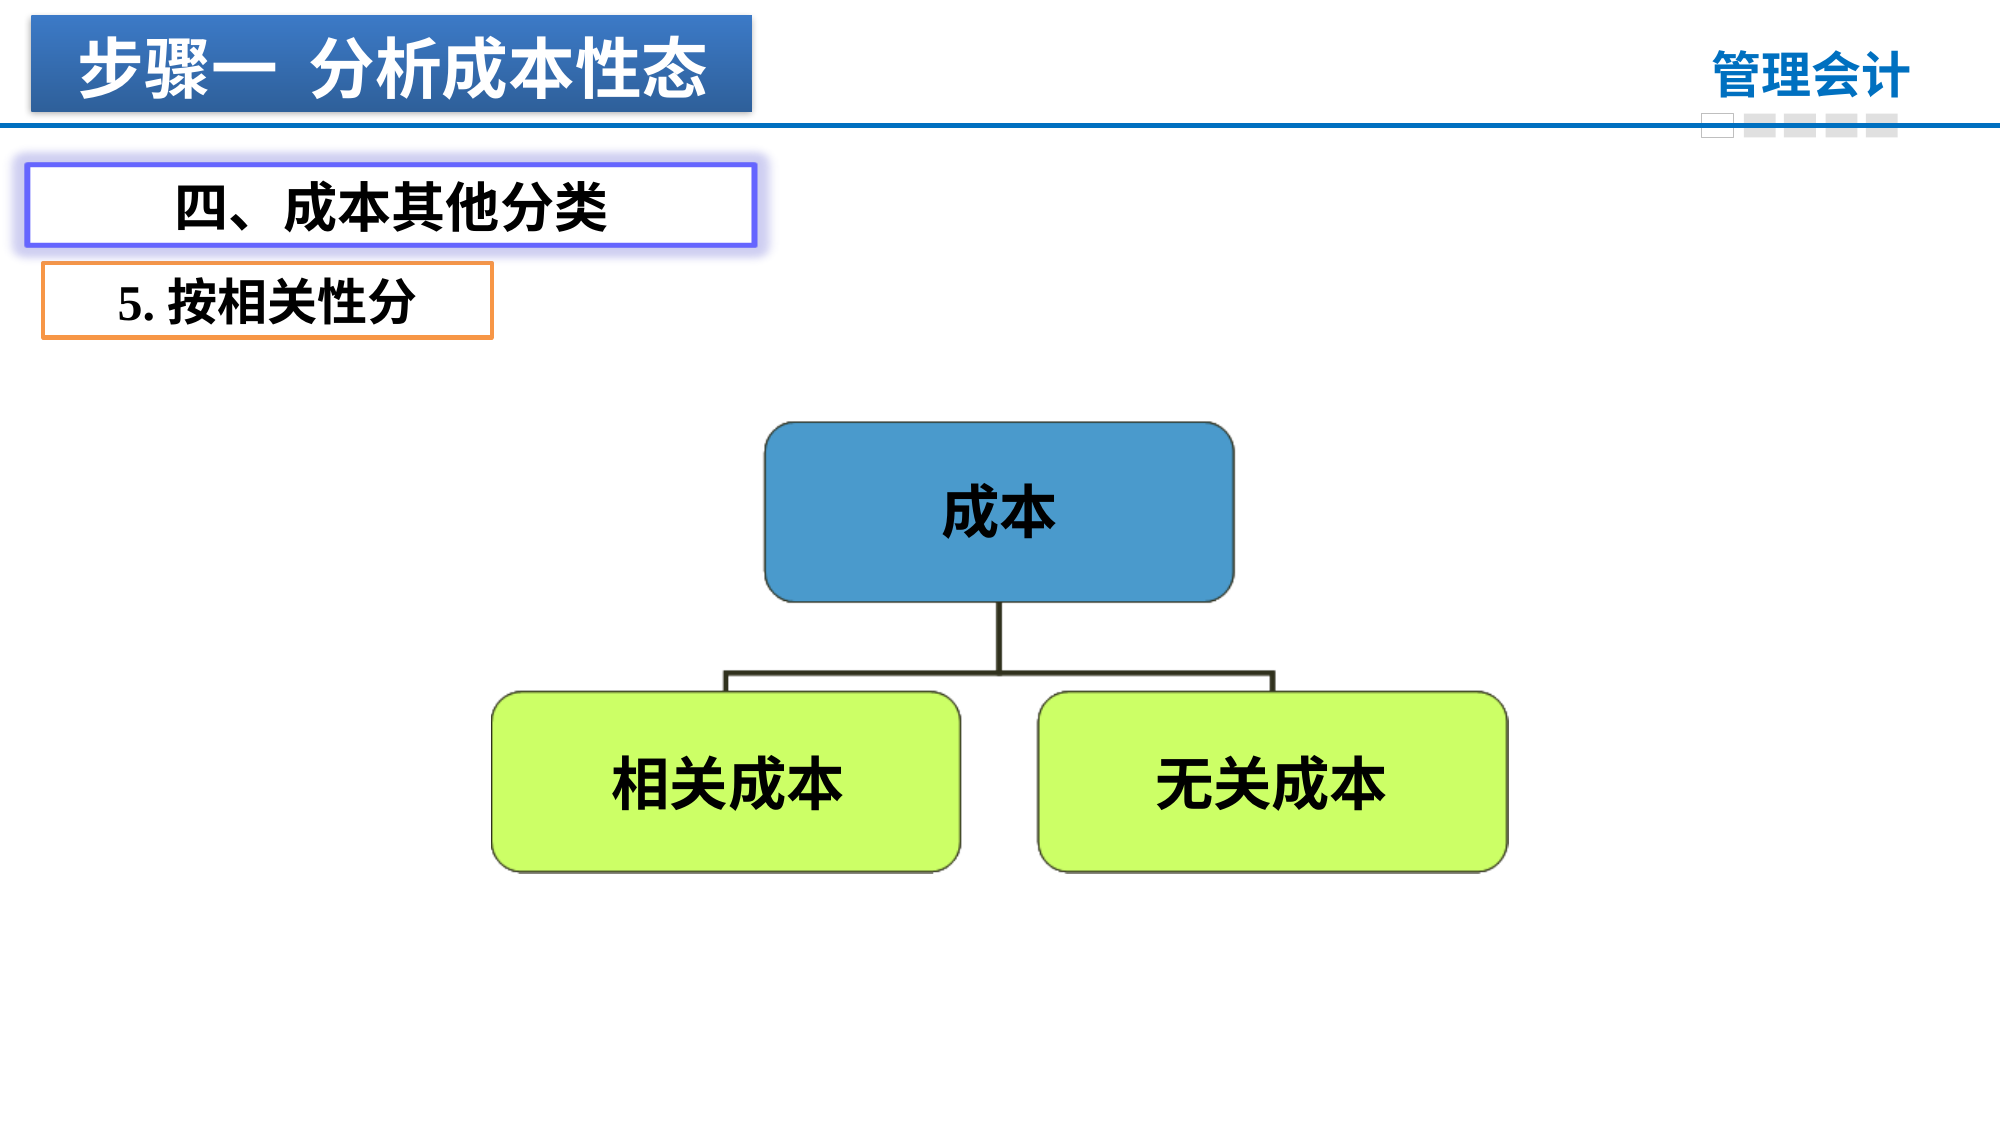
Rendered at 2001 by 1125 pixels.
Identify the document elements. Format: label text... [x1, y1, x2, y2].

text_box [31, 14, 753, 117]
picture [491, 420, 1510, 875]
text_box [0, 136, 788, 273]
text_box 5.按相关性分 [41, 282, 494, 340]
